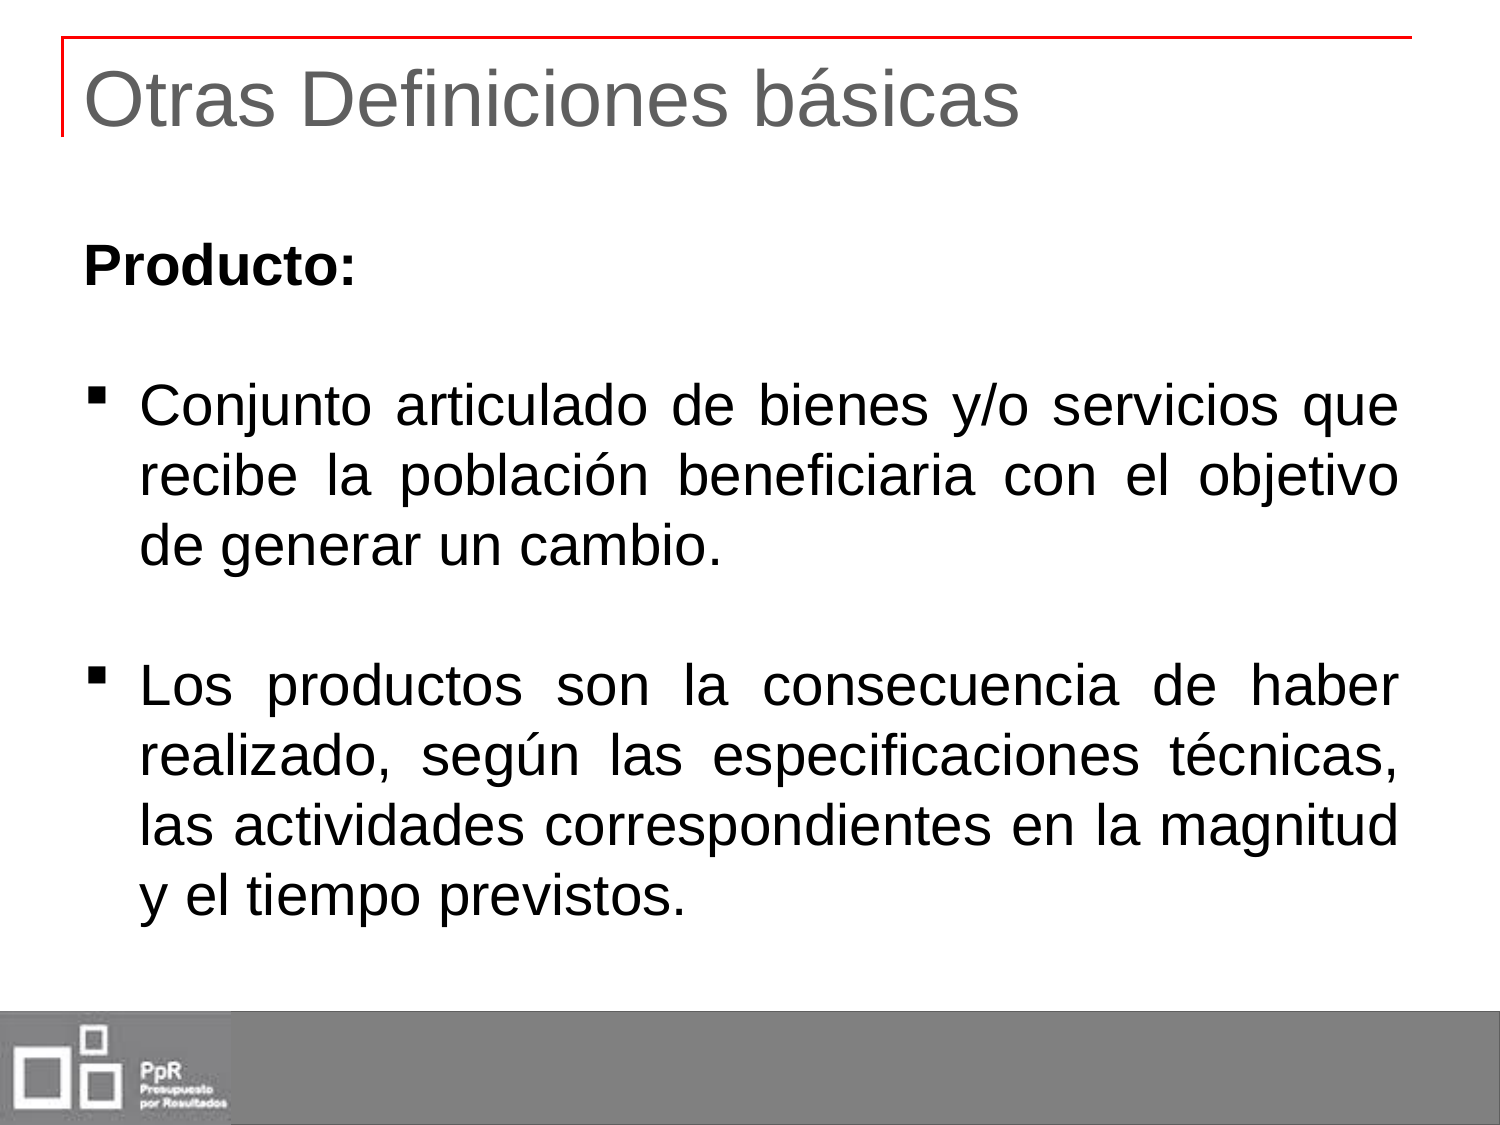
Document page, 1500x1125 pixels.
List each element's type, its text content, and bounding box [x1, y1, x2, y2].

title Otras Definiciones básicas [68, 39, 1448, 150]
text_box Producto: Conjunto articulado de bienes y/o servicios que recibe la población beneficiaria con el objetivo de generar un cambio. Los productos son la consecuencia de haber realizado, según las especificaciones técnicas, las actividades correspondientes en la magnitud y el tiempo previstos. [68, 219, 1417, 935]
picture [0, 1011, 231, 1125]
